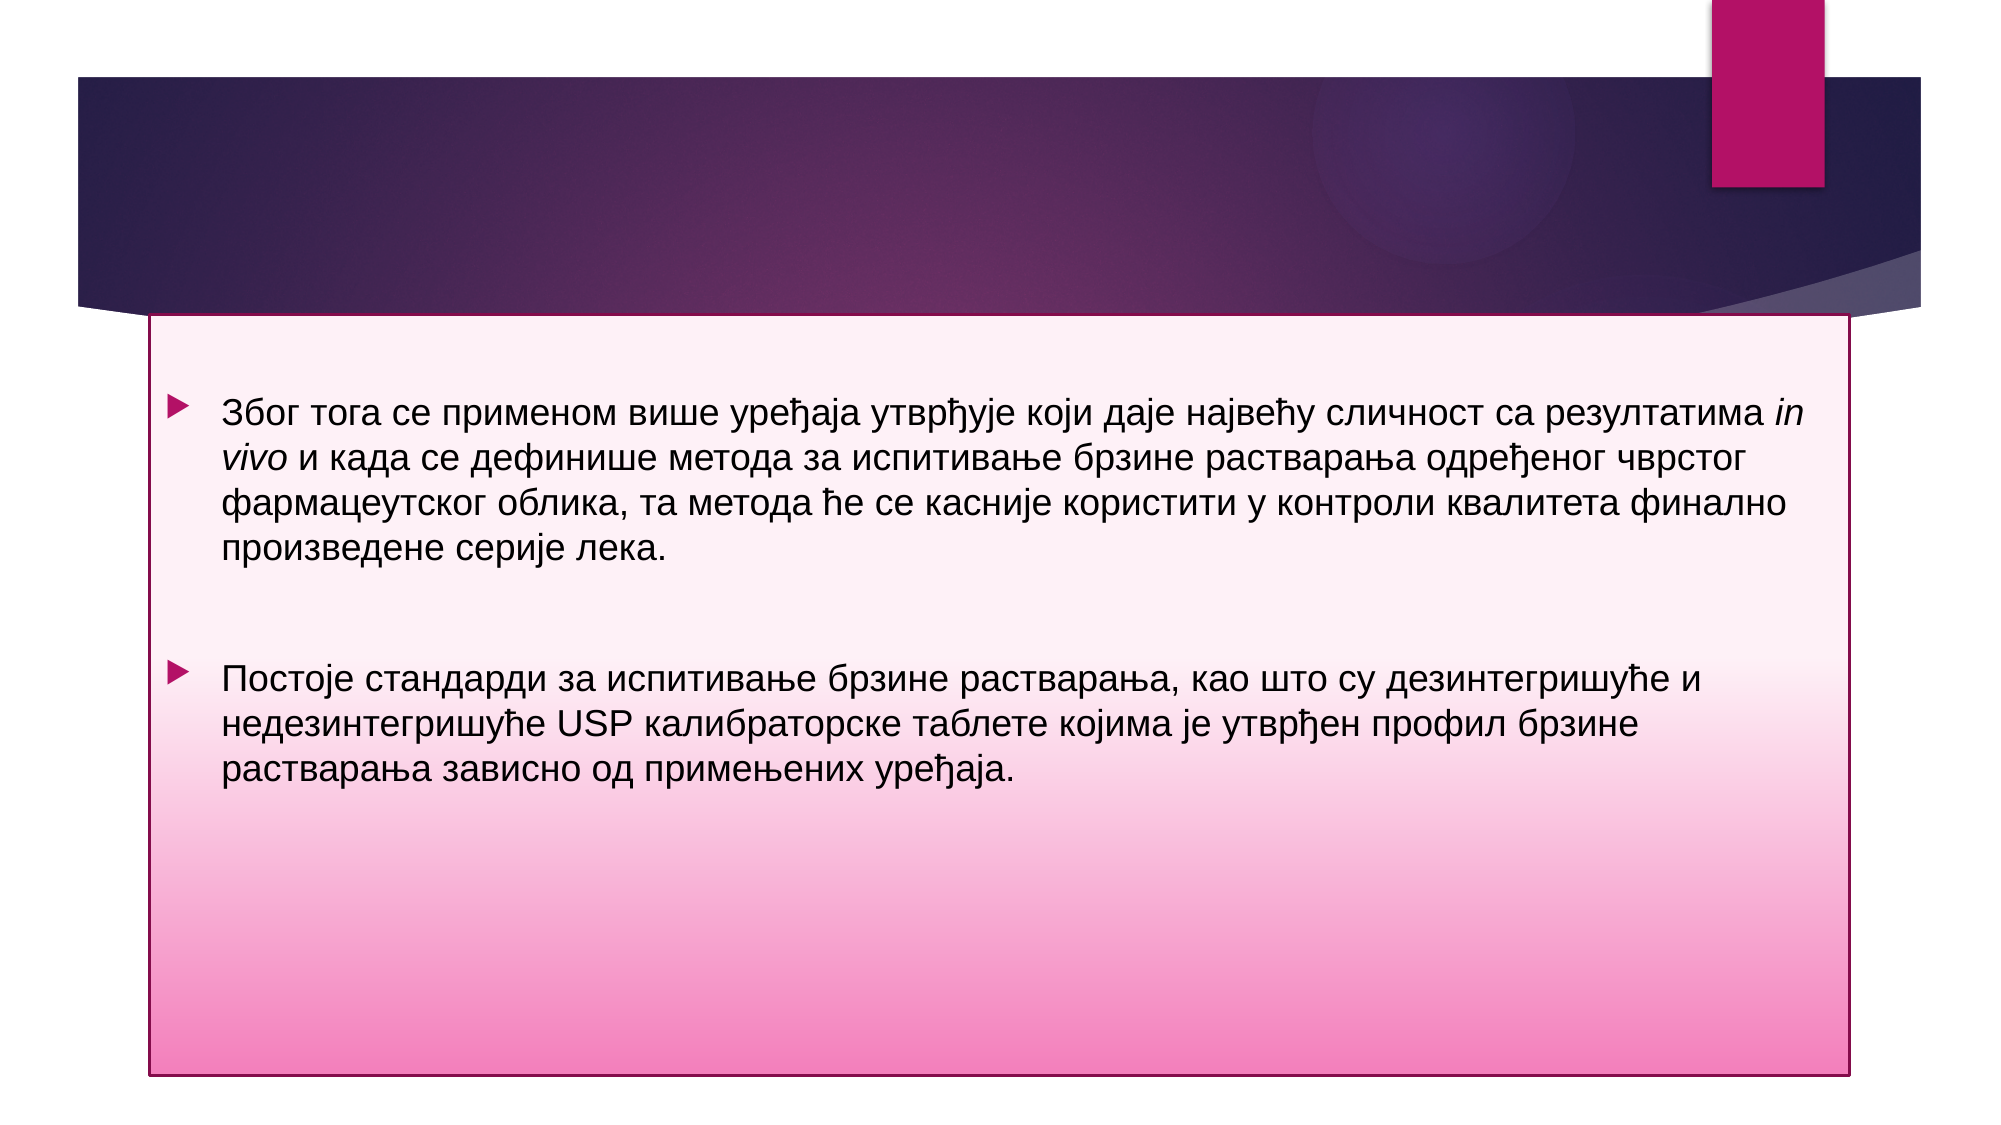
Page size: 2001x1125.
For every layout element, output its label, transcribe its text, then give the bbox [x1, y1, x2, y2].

list Због тога се применом више уређаја утврђује који даје највећу сличност са резултатима in vivo и када се дефинише метода за испитивање брзине растварања одређеног чврстог фармацеутског облика, та метода ће се касније користити у контроли квалитета финално произведене серије лека. Постоје стандарди за испитивање брзине растварања, као што су дезинтегришуће и недезинтегришуће USP калибраторске таблете којима је утврђен профил брзине растварања зависно од примењених уређаја. [148, 313, 1851, 1077]
